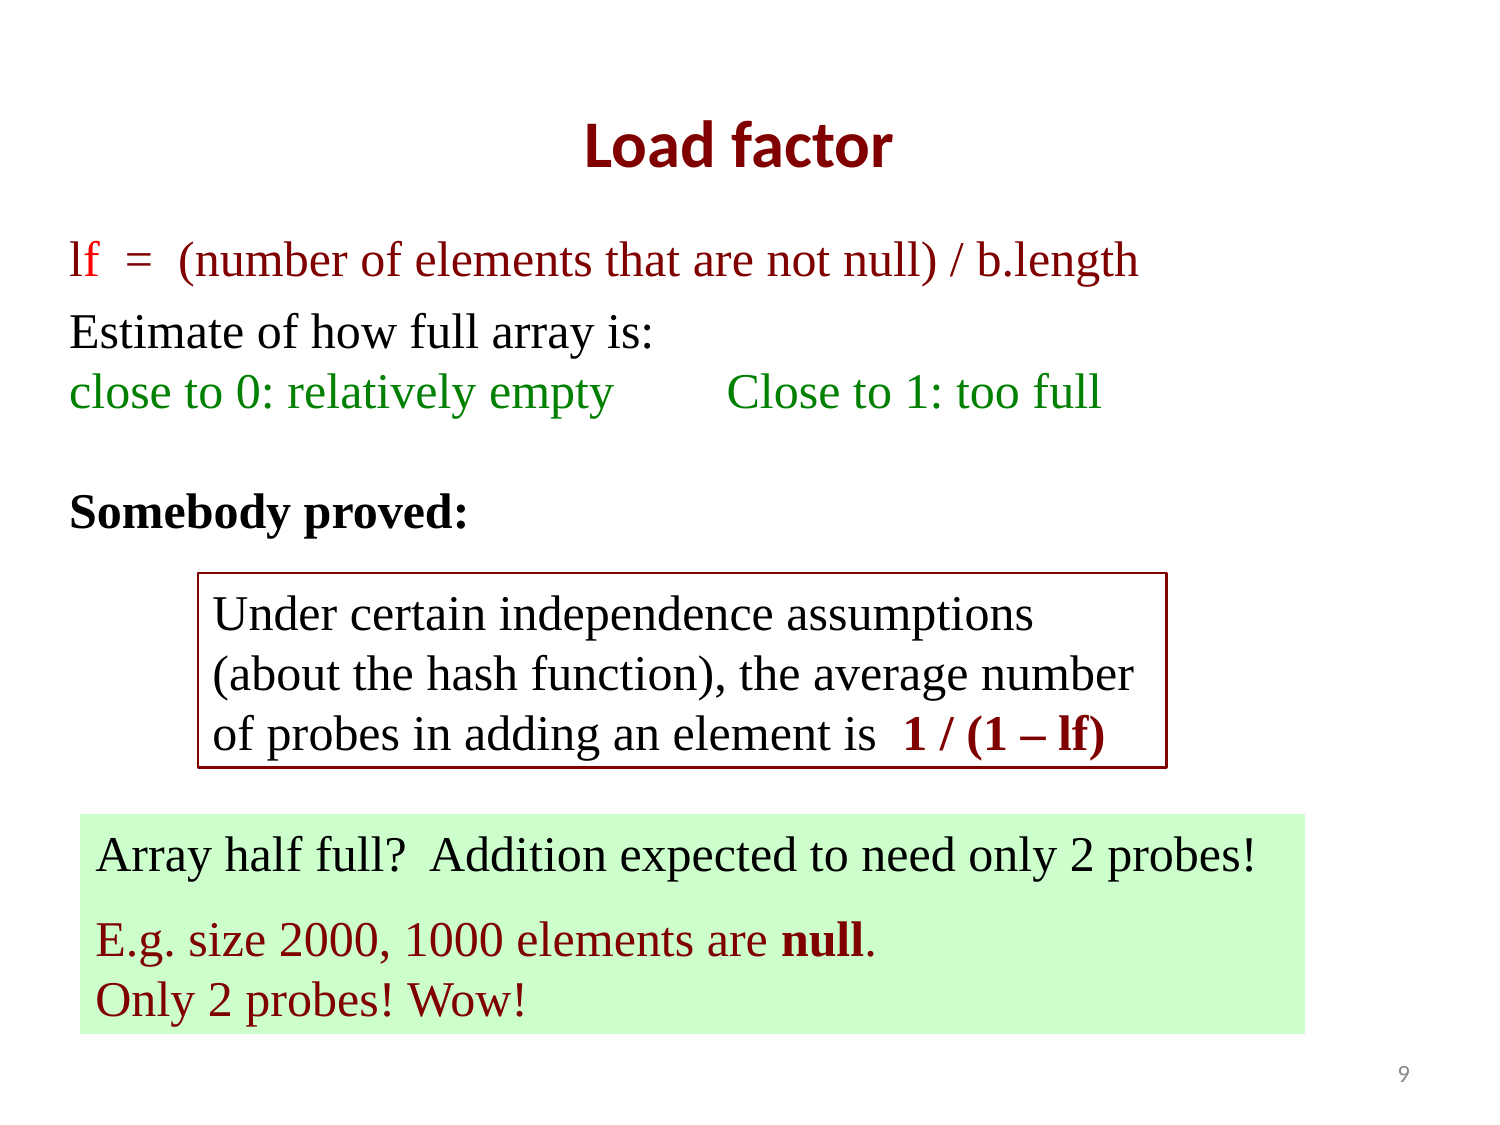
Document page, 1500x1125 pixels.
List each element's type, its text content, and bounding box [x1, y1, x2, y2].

list lf = (number of elements that are not null) / b.length Estimate of how full array is: close to 0: relatively empty Close to 1: too full Somebody proved: [54, 218, 1405, 610]
text_box Under certain independence assumptions (about the hash function), the average number of probes in adding an element is 1 / (1 – lf) [197, 572, 1167, 768]
title Load factor [481, 93, 998, 189]
slide_number 9 [1074, 1042, 1425, 1103]
text_box Array half full? Addition expected to need only 2 probes! E.g. size 2000, 1000 elements are null. Only 2 probes! Wow! [80, 814, 1305, 1034]
